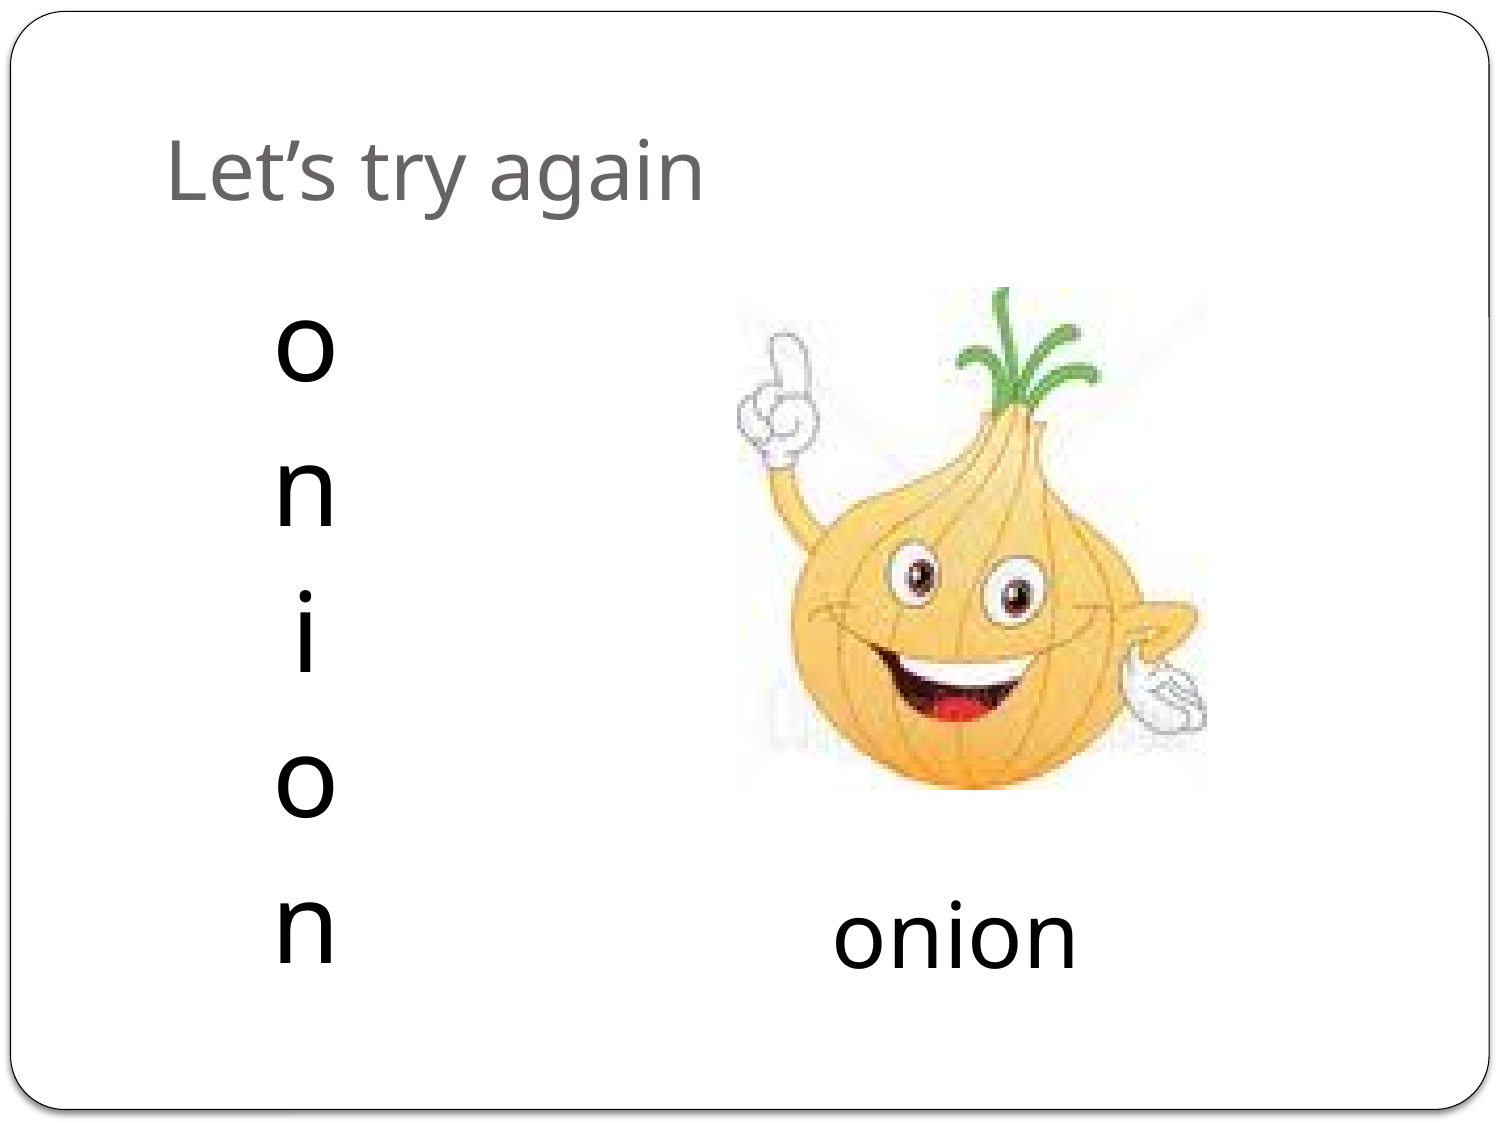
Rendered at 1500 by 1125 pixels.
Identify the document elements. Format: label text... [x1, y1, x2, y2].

picture [737, 287, 1207, 790]
title Let’s try again [150, 44, 1425, 233]
list o n i o n [150, 262, 463, 1000]
list onion [487, 262, 1425, 1000]
